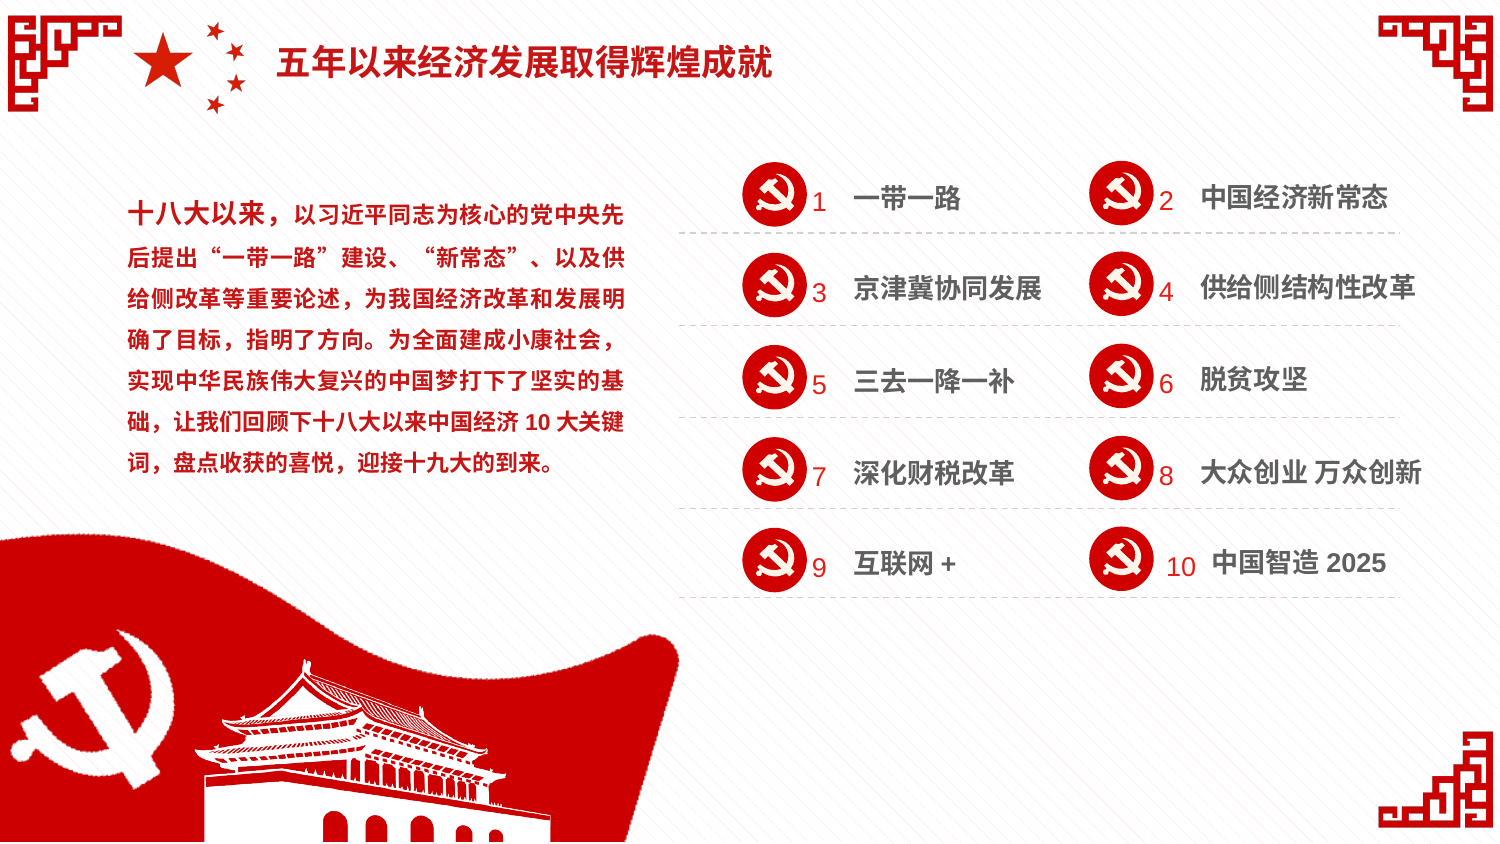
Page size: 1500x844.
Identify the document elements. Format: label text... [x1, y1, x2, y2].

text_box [1088, 343, 1448, 409]
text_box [1088, 435, 1448, 501]
picture [1370, 0, 1500, 130]
text_box 五年以来经济发展取得辉煌成就 [260, 32, 958, 90]
text_box 十八大以来，以习近平同志为核心的党中央先后提出“一带一路”建设、“新常态”、以及供给侧改革等重要论述，为我国经济改革和发展明确了目标，指明了方向。为全面建成小康社会，实现中华民族伟大复兴的中国梦打下了坚实的基础，让我们回顾下十八大以来中国经济10大关键词，盘点收获的喜悦，迎接十九大的到来。 [112, 173, 640, 484]
picture [0, 482, 737, 842]
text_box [742, 436, 1086, 502]
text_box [742, 252, 1085, 318]
picture [1370, 713, 1500, 844]
picture [0, 0, 254, 132]
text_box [678, 232, 1400, 598]
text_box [742, 527, 1085, 593]
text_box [742, 344, 1086, 410]
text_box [1088, 526, 1459, 592]
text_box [742, 161, 1086, 227]
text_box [1088, 251, 1448, 317]
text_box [1088, 160, 1448, 226]
